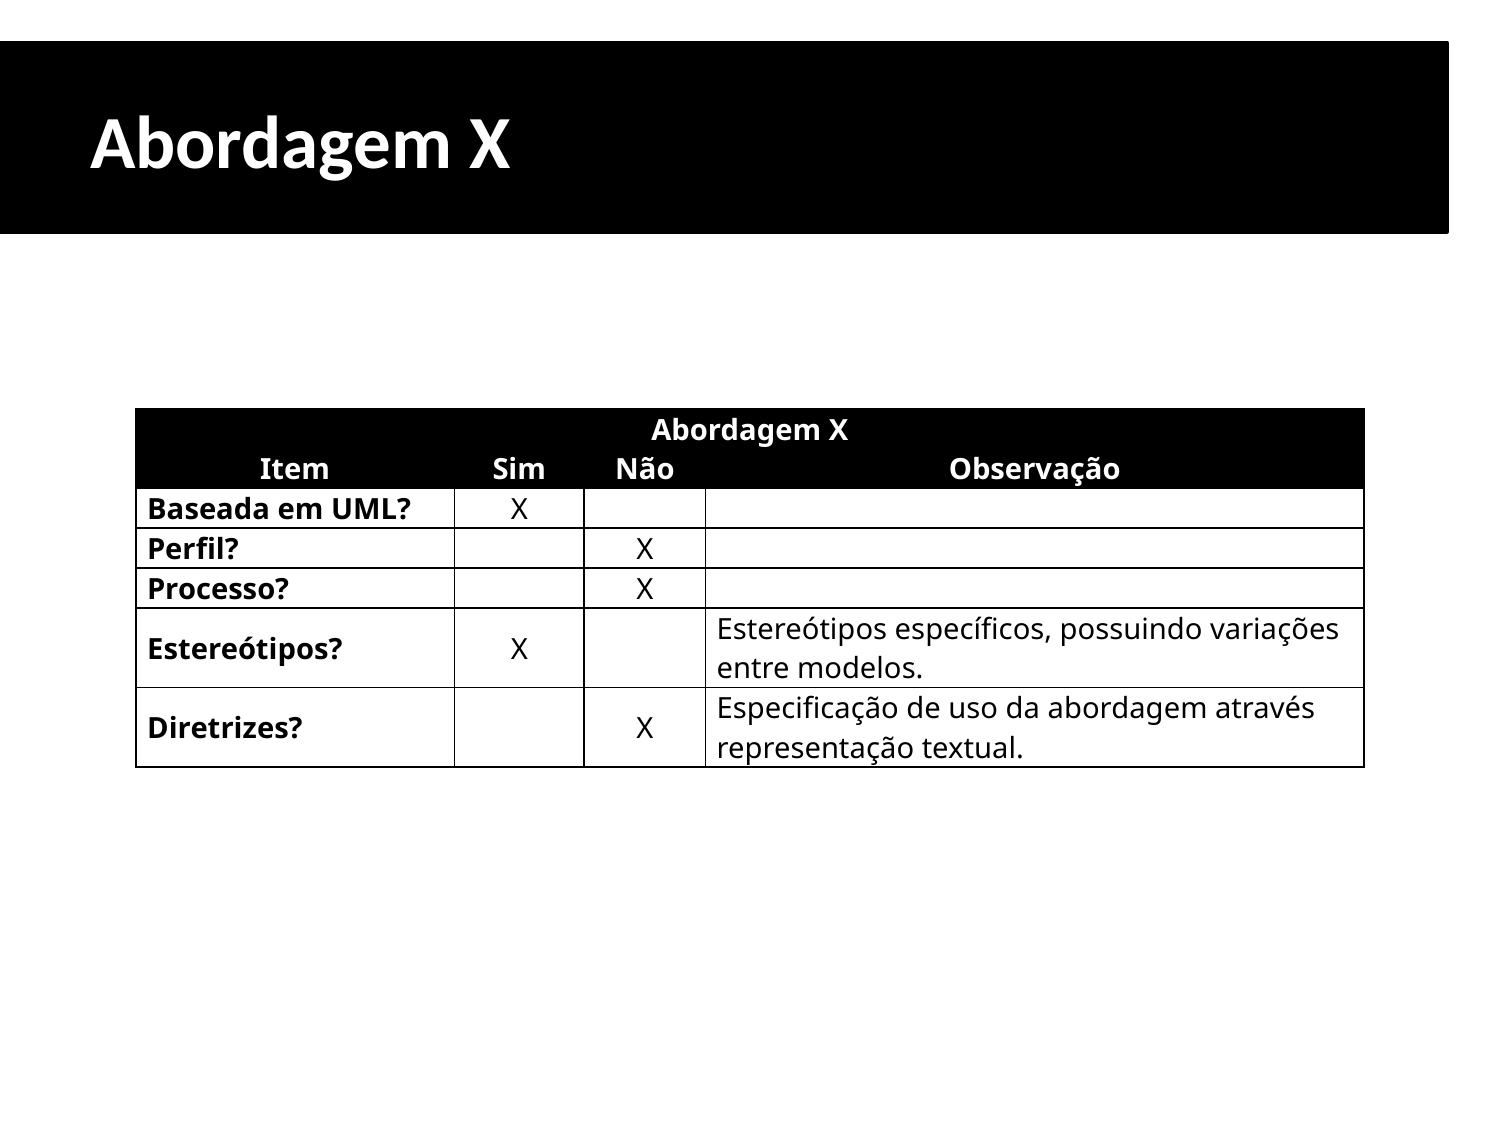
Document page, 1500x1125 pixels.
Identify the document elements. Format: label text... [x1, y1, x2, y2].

text_box [0, 41, 1449, 234]
table_cell [455, 529, 583, 567]
table_cell [706, 569, 1363, 607]
table_cell Estereótipos? [137, 609, 454, 687]
table_cell X [455, 609, 583, 687]
table_cell Baseada em UML? [137, 489, 454, 527]
table_cell X [585, 688, 705, 766]
table_cell Especificação de uso da abordagem através representação textual. [706, 688, 1363, 766]
table_cell Sim [455, 450, 583, 488]
table_cell [585, 489, 705, 527]
table_cell [706, 529, 1363, 567]
table_cell [455, 688, 583, 766]
table_cell X [585, 529, 705, 567]
table_cell Perfil? [137, 529, 454, 567]
table_cell Diretrizes? [137, 688, 454, 766]
table_cell [585, 609, 705, 687]
table_cell Item [137, 450, 454, 488]
table_cell Não [585, 450, 705, 488]
title Abordagem X [75, 45, 1425, 233]
table_cell X [585, 569, 705, 607]
table_cell Observação [706, 450, 1363, 488]
table_header Abordagem X [137, 410, 1363, 448]
table_cell [706, 489, 1363, 527]
table_cell [455, 569, 583, 607]
table_cell X [455, 489, 583, 527]
table_cell Processo? [137, 569, 454, 607]
table_cell Estereótipos específicos, possuindo variações entre modelos. [706, 609, 1363, 687]
